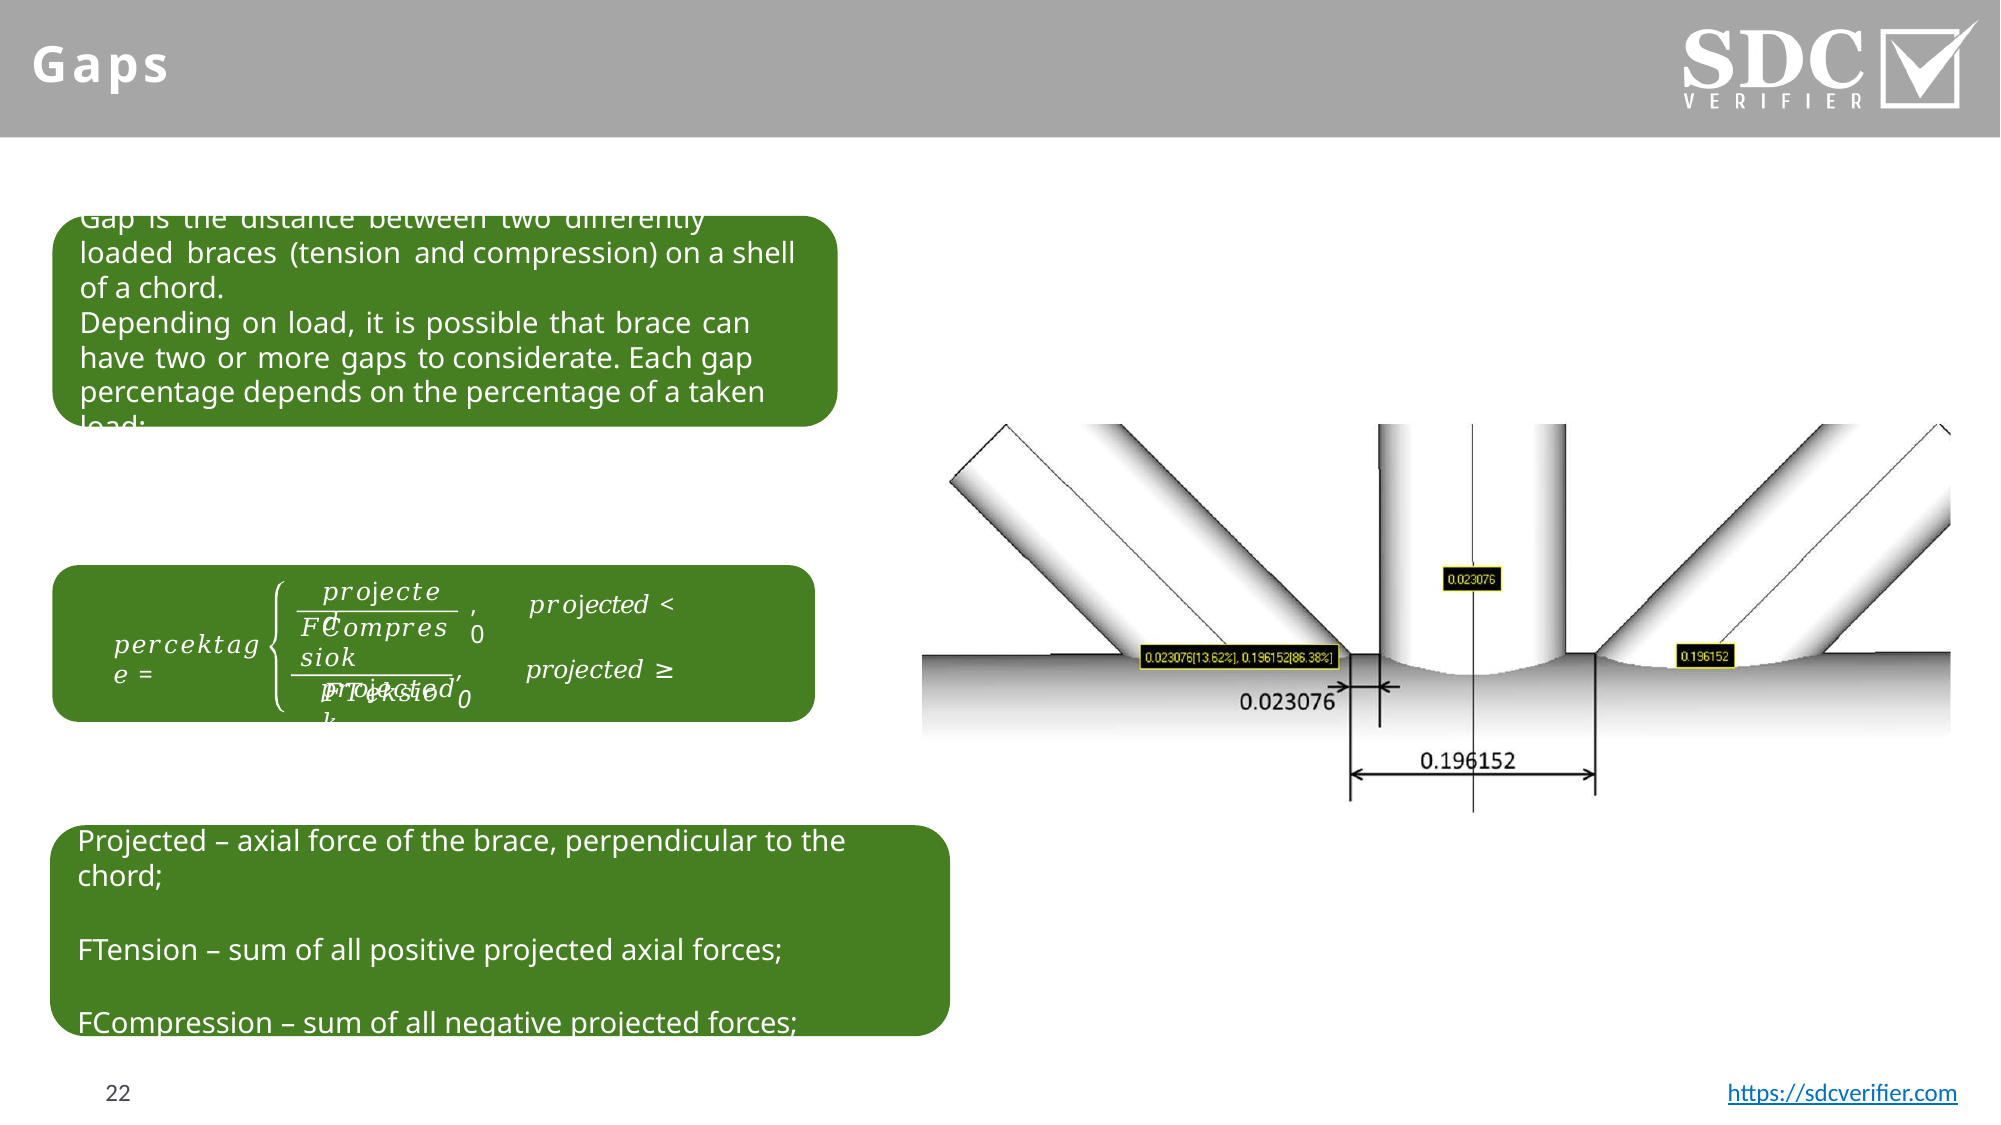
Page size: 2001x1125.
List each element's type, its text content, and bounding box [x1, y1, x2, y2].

text_box , 𝑝𝑟𝑜j𝑒𝑐𝑡𝑒𝑑 ≥ 0 [455, 651, 683, 714]
title Gaps [16, 24, 1948, 113]
text_box 𝑝𝑟𝑜j𝑒𝑐𝑡𝑒𝑑 [319, 573, 446, 635]
text_box 𝐹𝐶𝑜𝑚𝑝𝑟𝑒𝑠𝑠𝑖𝑜𝑘 𝑝𝑟𝑜j𝑒𝑐𝑡𝑒𝑑 [296, 609, 463, 702]
text_box [269, 580, 285, 713]
slide_number 22 [1, 1061, 146, 1122]
text_box 𝐹𝑇𝑒𝑘𝑠𝑖𝑜𝑘 [319, 677, 443, 737]
text_box Projected – axial force of the brace, perpendicular to the chord; FTension – sum of all positive projected axial forces; FCompression – sum of all negative projected forces; [48, 823, 952, 1038]
picture [921, 422, 1951, 813]
text_box [50, 563, 817, 724]
text_box 𝑝𝑒𝑟𝑐𝑒𝑘𝑡𝑎𝑔𝑒 = [110, 626, 270, 689]
text_box , 𝑝𝑟𝑜j𝑒𝑐𝑡𝑒𝑑 < 0 [468, 586, 685, 649]
picture [1644, 0, 2000, 148]
text_box Gap is the distance between two differently loaded braces (tension and compression) on a shell of a chord. Depending on load, it is possible that brace can have two or more gaps to considerate. Each gap percentage depends on the percentage of a taken load: [50, 214, 840, 429]
